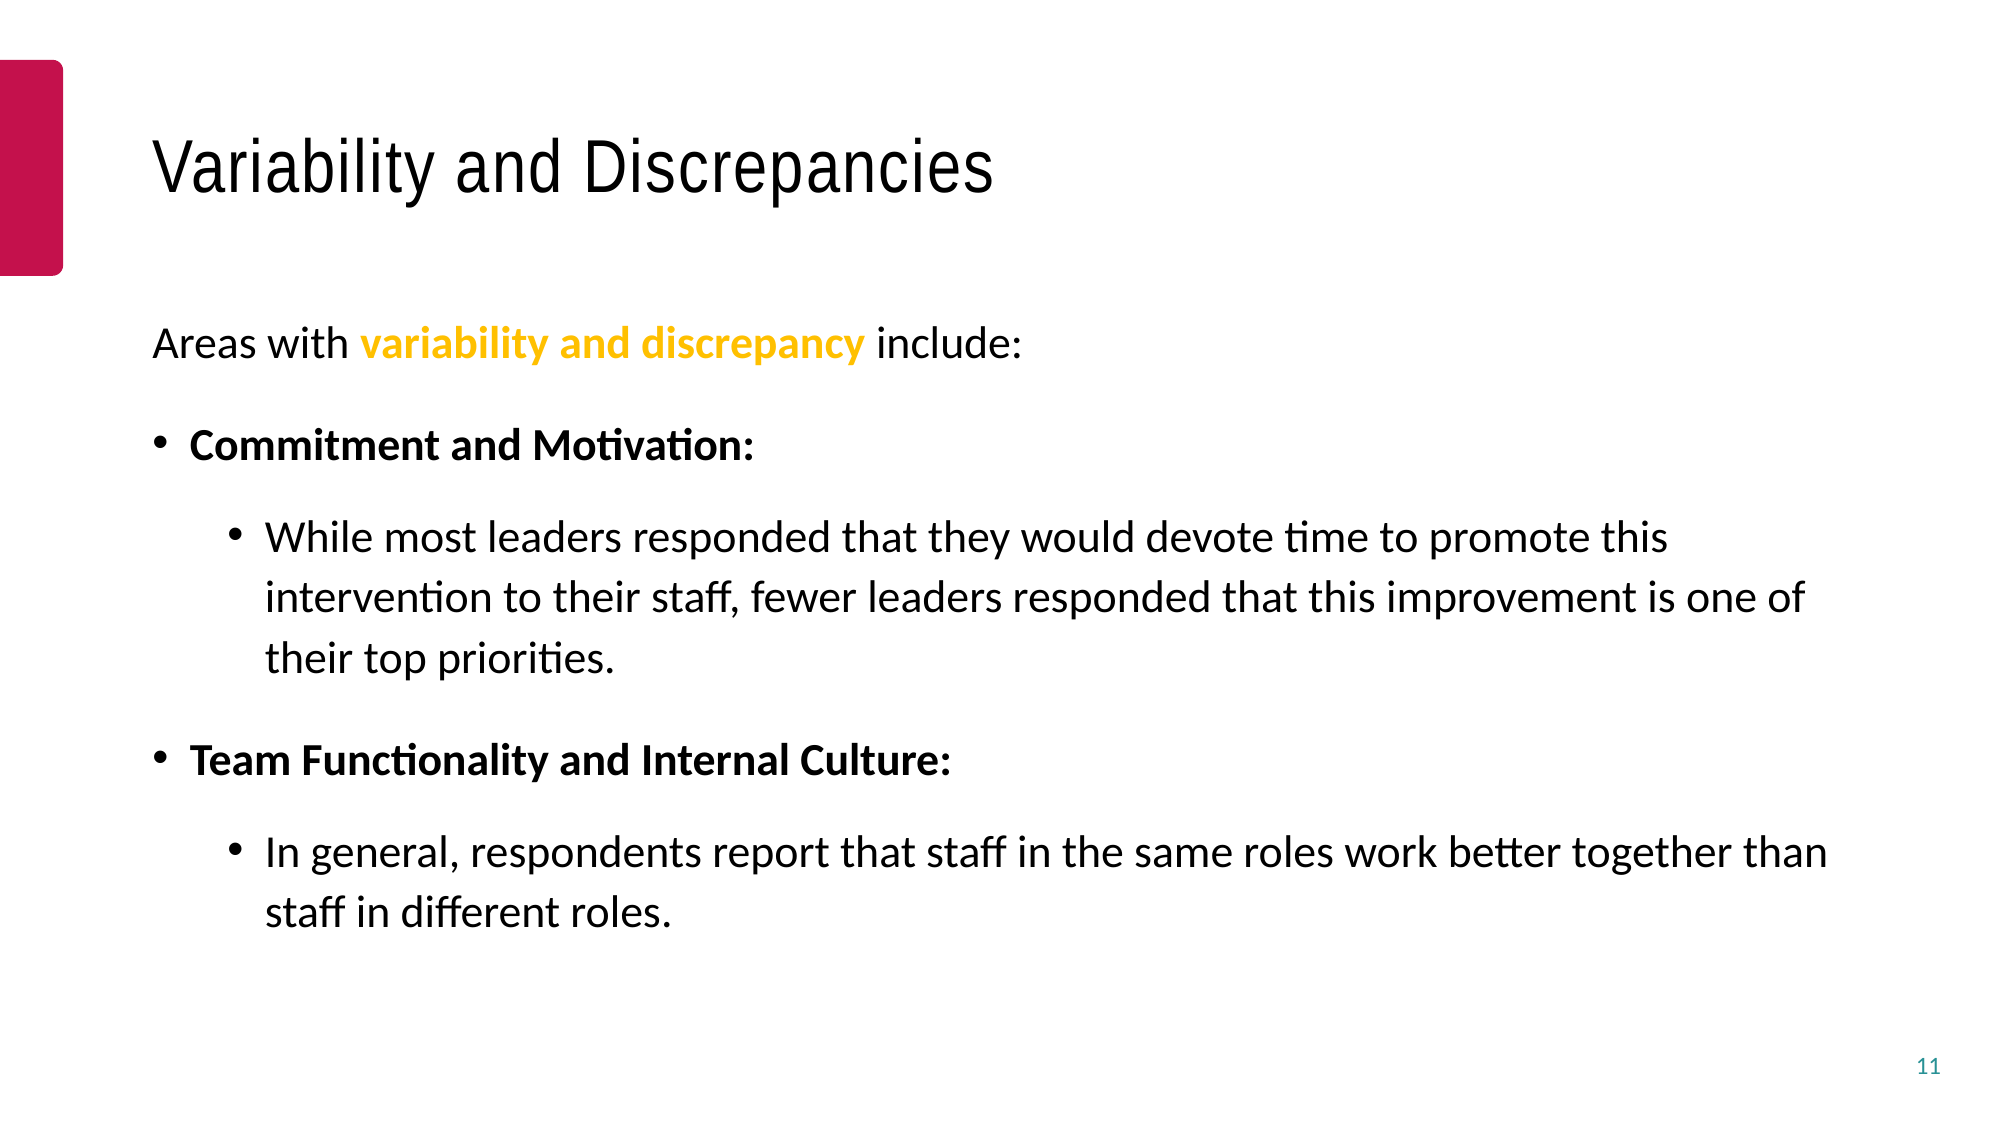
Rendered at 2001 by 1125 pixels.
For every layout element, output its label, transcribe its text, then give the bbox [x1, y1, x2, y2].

slide_number 11 [1840, 1035, 1957, 1096]
title Variability and Discrepancies [137, 59, 1863, 278]
list Areas with variability and discrepancy include: Commitment and Motivation: While most leaders responded that they would devote time to promote this intervention to their staff, fewer leaders responded that this improvement is one of their top priorities. Team Functionality and Internal Culture: In general, respondents report that staff in the same roles work better together than staff in different roles. [137, 299, 1863, 1014]
